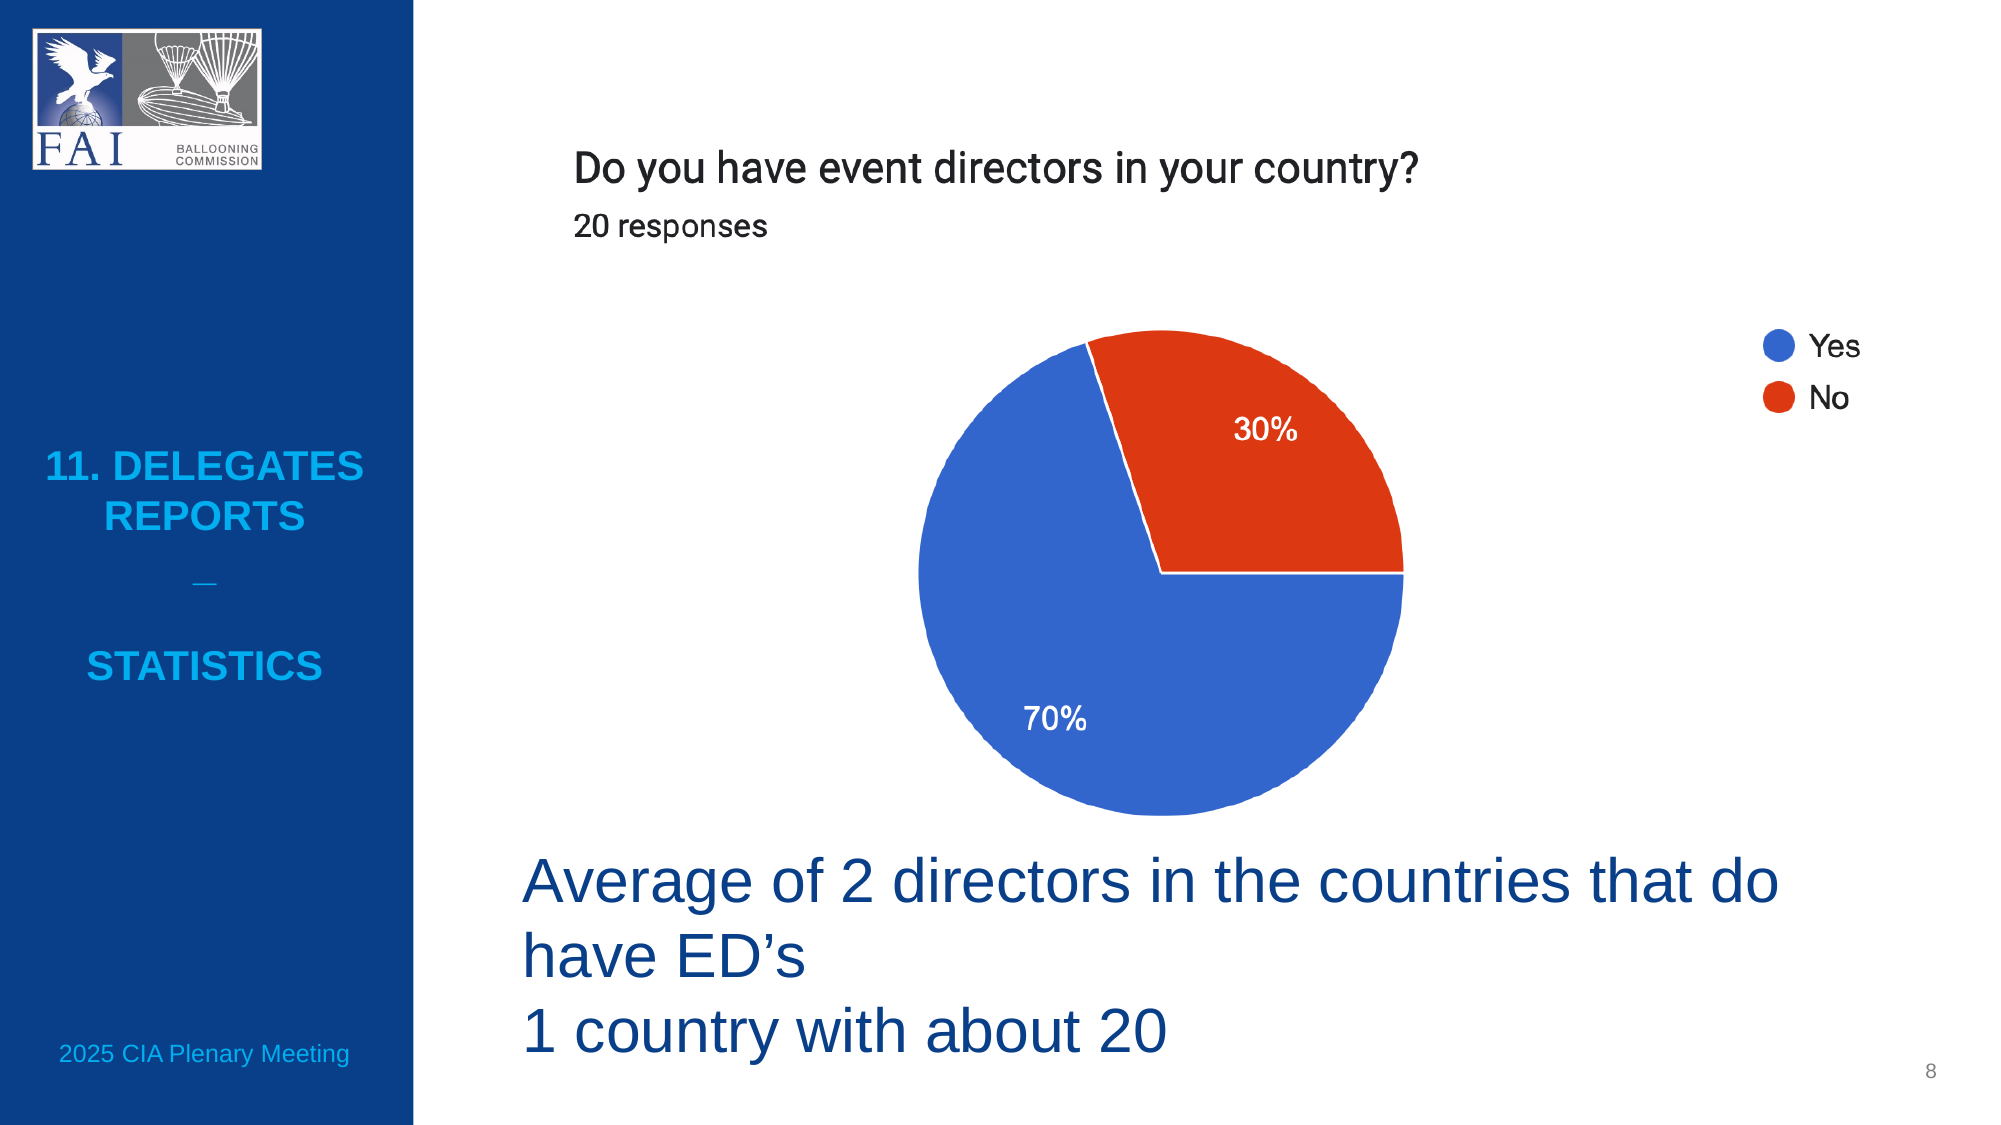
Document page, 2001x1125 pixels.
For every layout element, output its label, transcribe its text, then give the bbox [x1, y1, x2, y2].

text_box Average of 2 directors in the countries that do have ED’s 1 country with about 20 [508, 910, 1877, 1125]
list 11. Delegates reports _ Statistics [9, 253, 400, 874]
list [508, 74, 2000, 910]
picture [32, 28, 262, 170]
